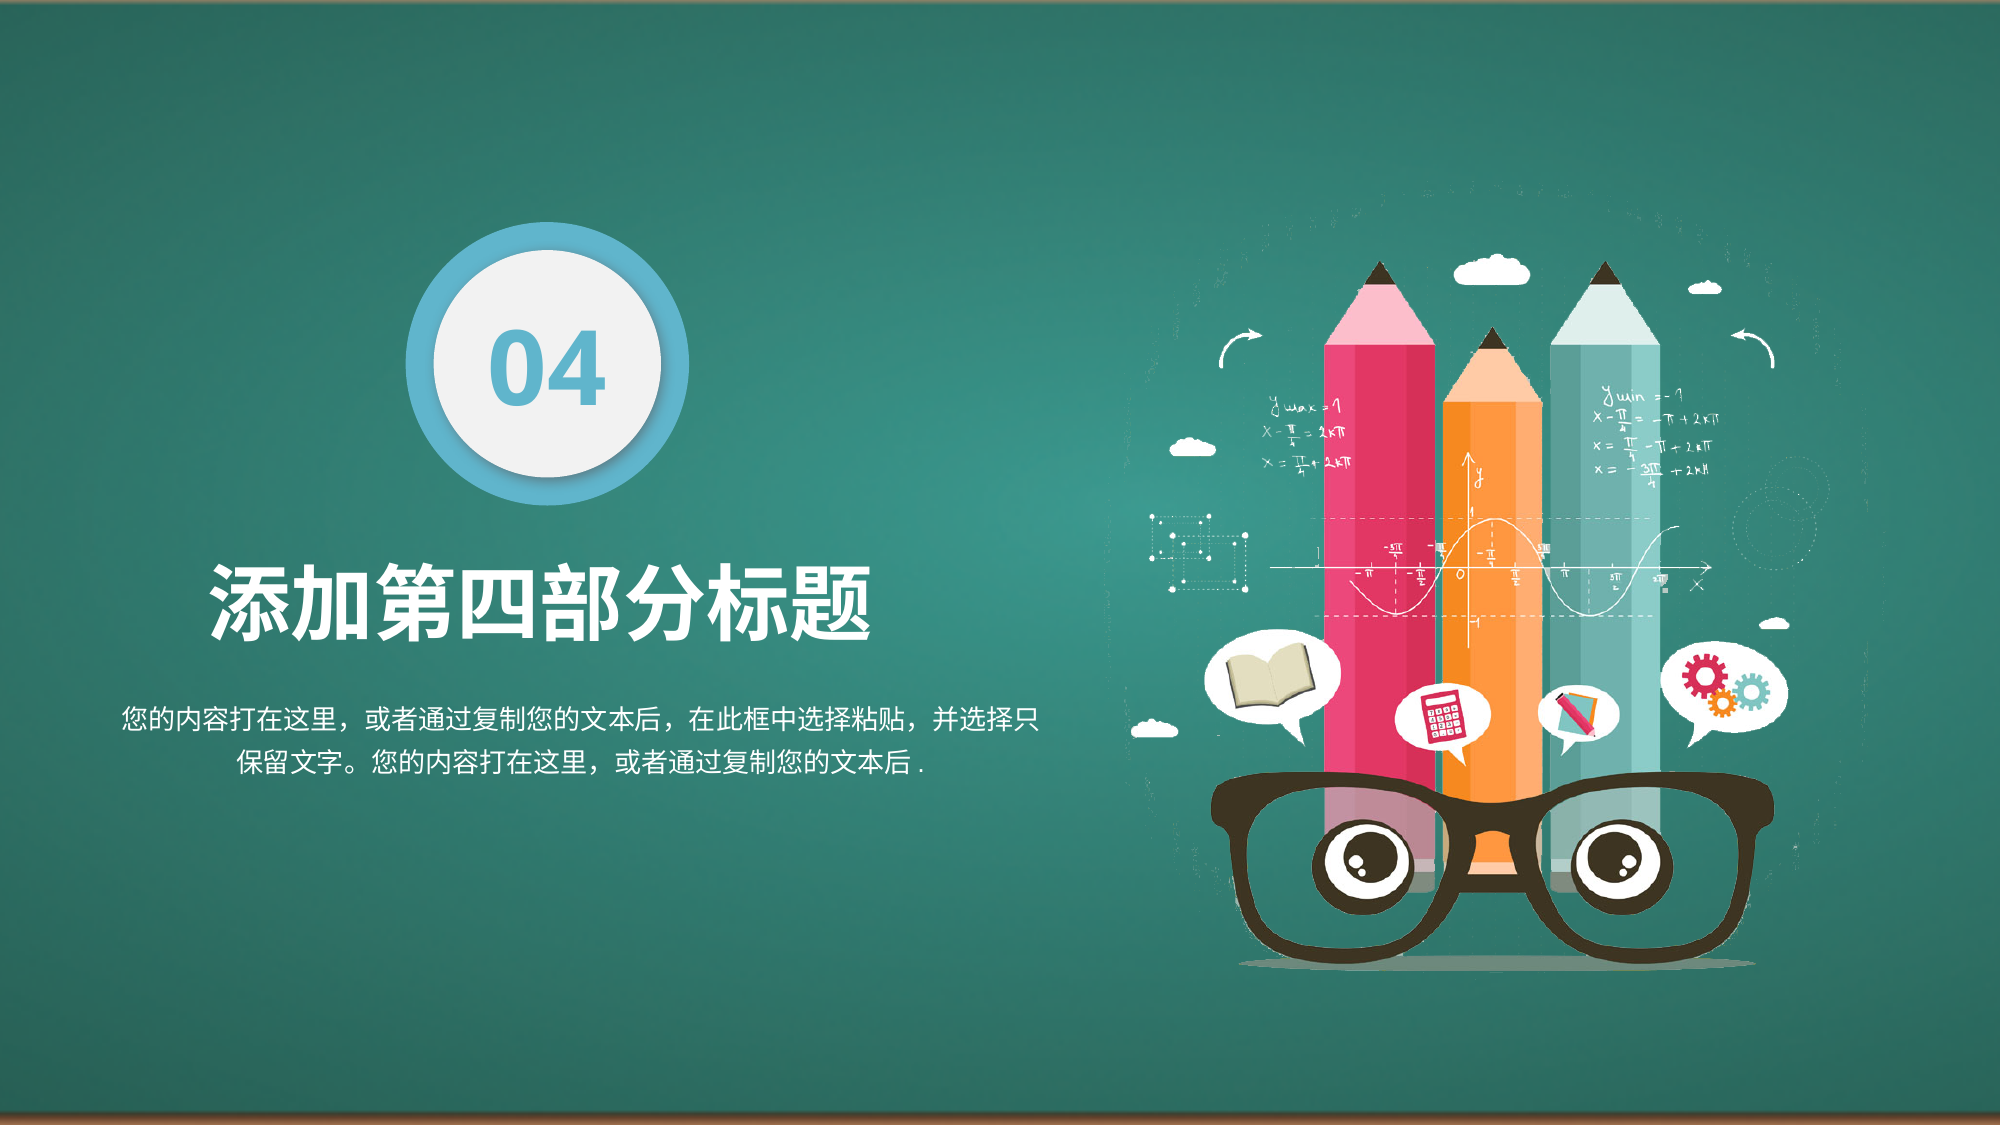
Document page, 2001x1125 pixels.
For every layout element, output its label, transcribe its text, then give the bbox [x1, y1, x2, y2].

picture [0, 0, 2000, 1125]
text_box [405, 221, 690, 506]
text_box 添加第四部分标题 [186, 541, 1045, 662]
text_box 您的内容打在这里，或者通过复制您的文本后，在此框中选择粘贴，并选择只保留文字。您的内容打在这里，或者通过复制您的文本后. [98, 683, 1056, 788]
